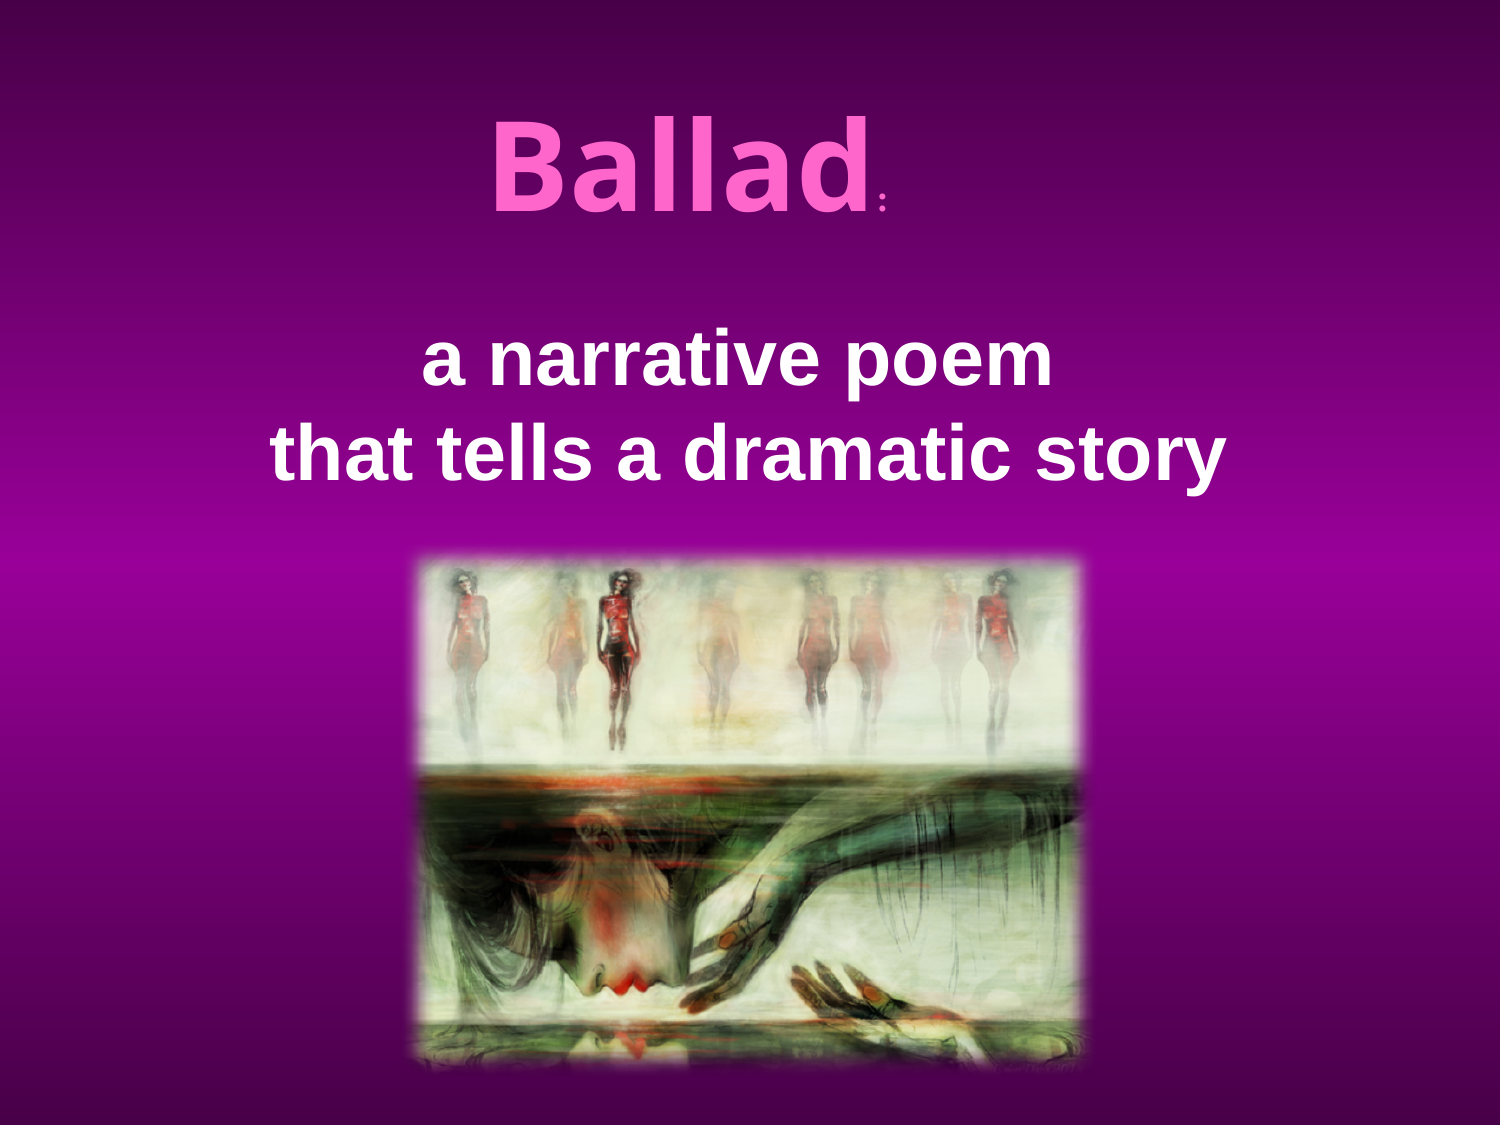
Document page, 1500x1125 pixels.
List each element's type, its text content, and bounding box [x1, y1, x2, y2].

text_box Ballad: [470, 79, 914, 244]
picture [399, 540, 1099, 1078]
title a narrative poem that tells a dramatic story [73, 274, 1425, 463]
